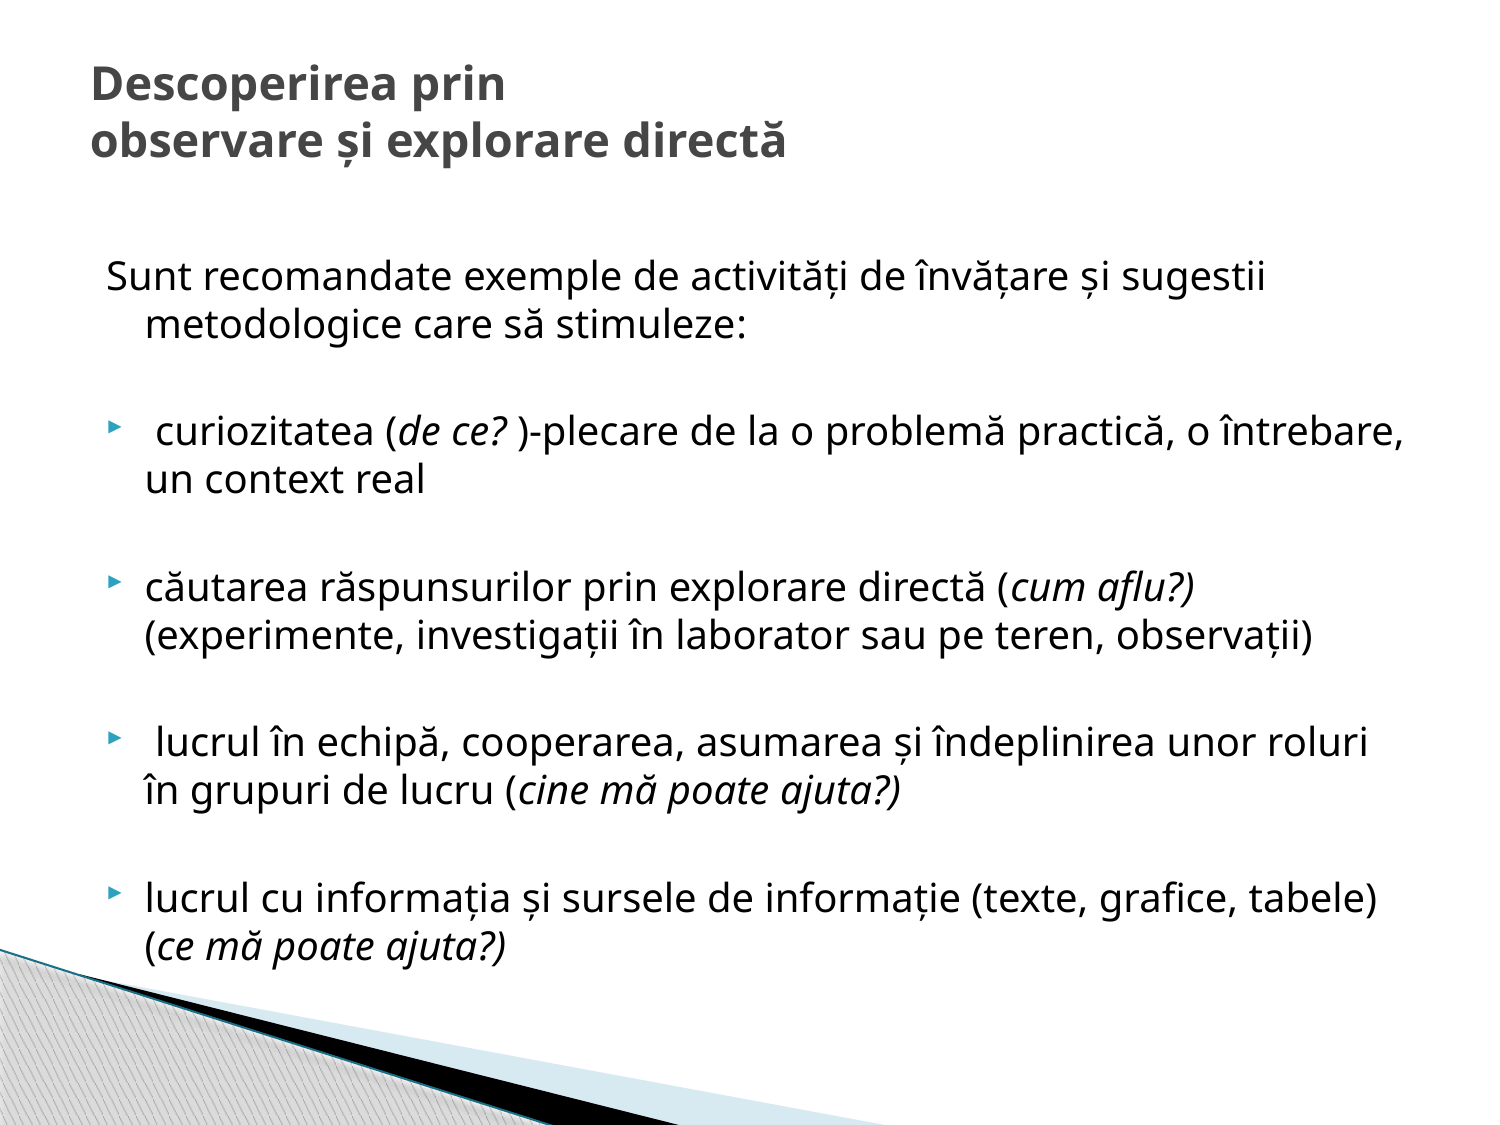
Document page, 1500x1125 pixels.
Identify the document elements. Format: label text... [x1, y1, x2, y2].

title Descoperirea prin observare și explorare directă [75, 45, 1425, 232]
list Sunt recomandate exemple de activități de învățare și sugestii metodologice care să stimuleze: curiozitatea (de ce? )-plecare de la o problemă practică, o întrebare, un context real căutarea răspunsurilor prin explorare directă (cum aflu?) (experimente, investigații în laborator sau pe teren, observații) lucrul în echipă, cooperarea, asumarea și îndeplinirea unor roluri în grupuri de lucru (cine mă poate ajuta?) lucrul cu informația și sursele de informație (texte, grafice, tabele) (ce mă poate ajuta?) [75, 243, 1425, 986]
